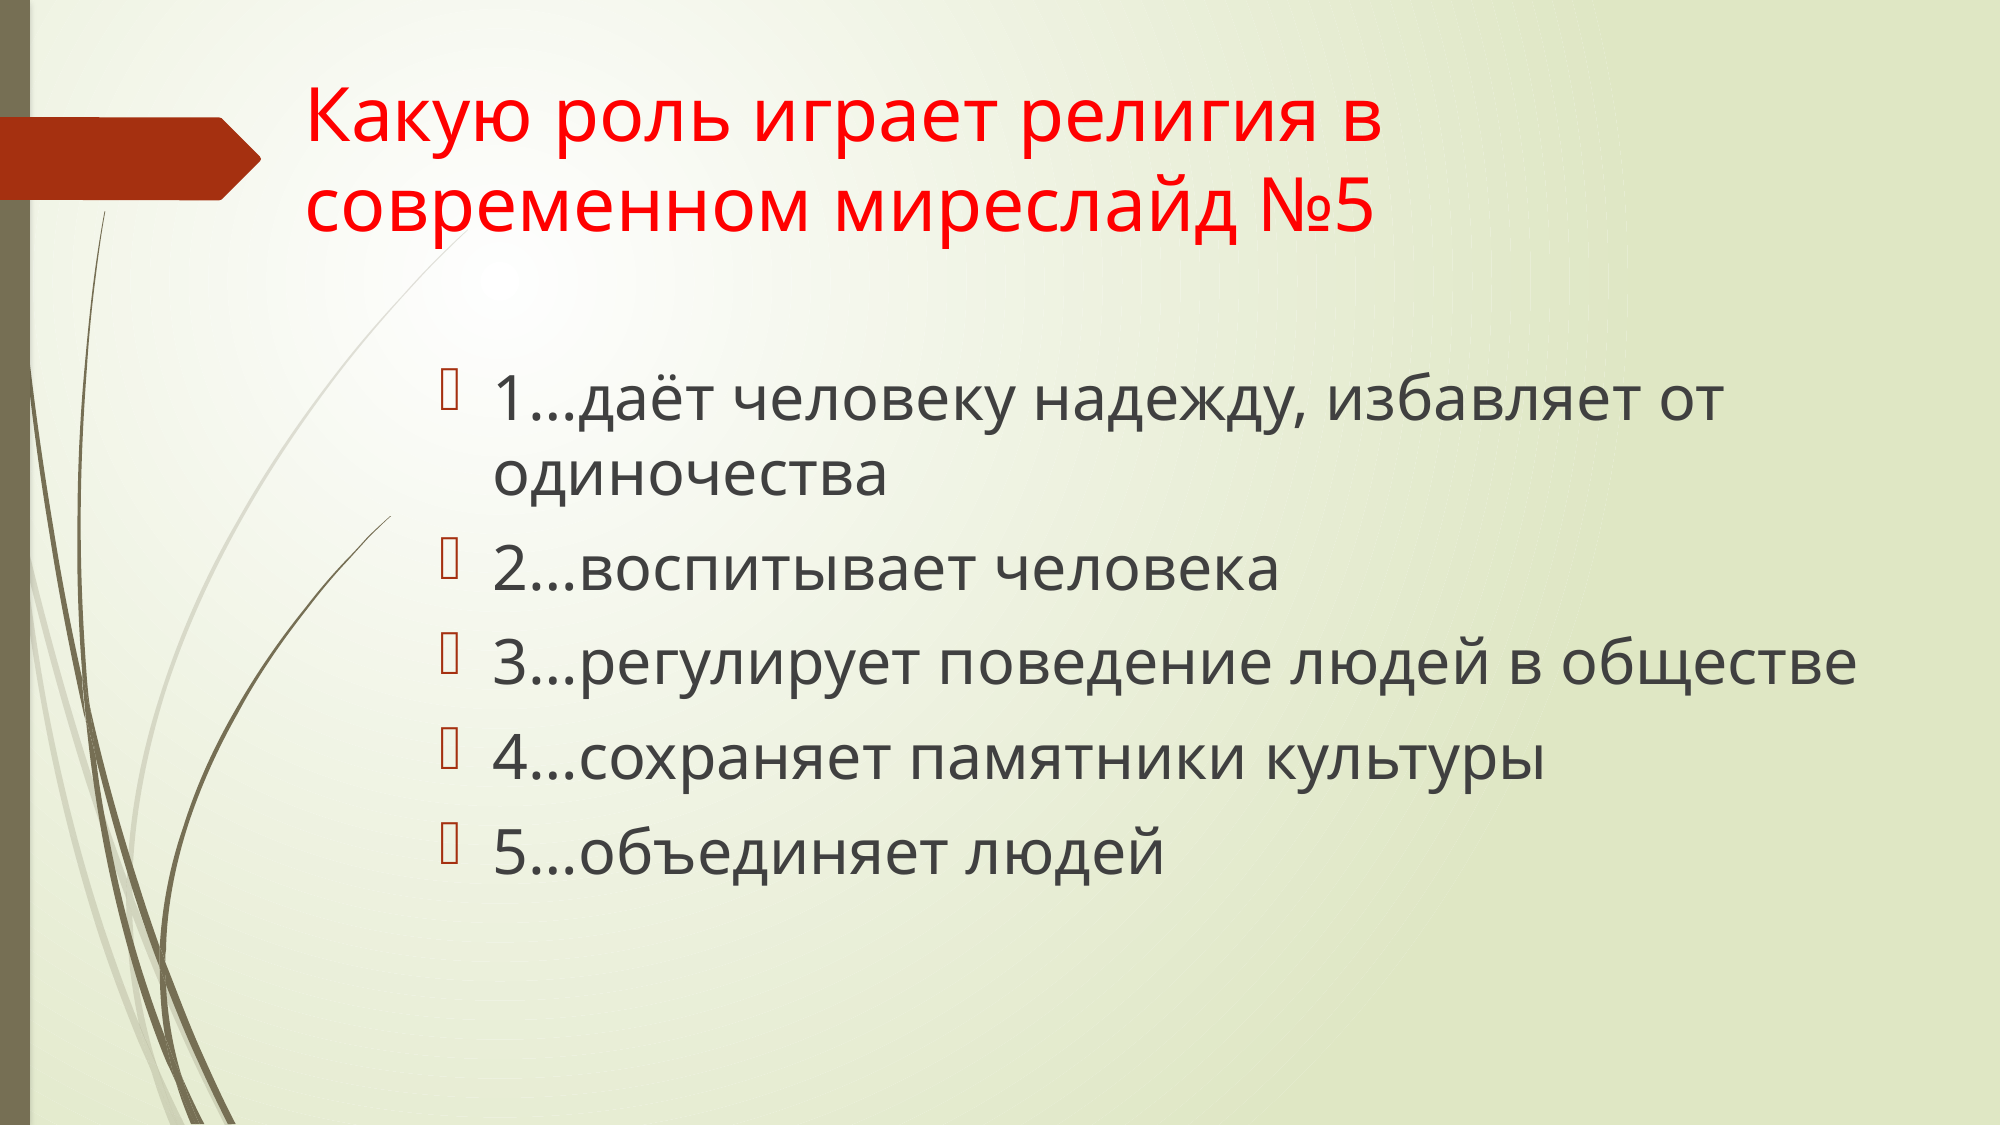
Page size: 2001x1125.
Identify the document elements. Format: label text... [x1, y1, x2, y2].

title Какую роль играет религия в современном миреслайд №5 [289, 59, 1752, 270]
list 1…даёт человеку надежду, избавляет от одиночества 2…воспитывает человека 3…регулирует поведение людей в обществе 4…сохраняет памятники культуры 5…объединяет людей [424, 350, 1888, 970]
